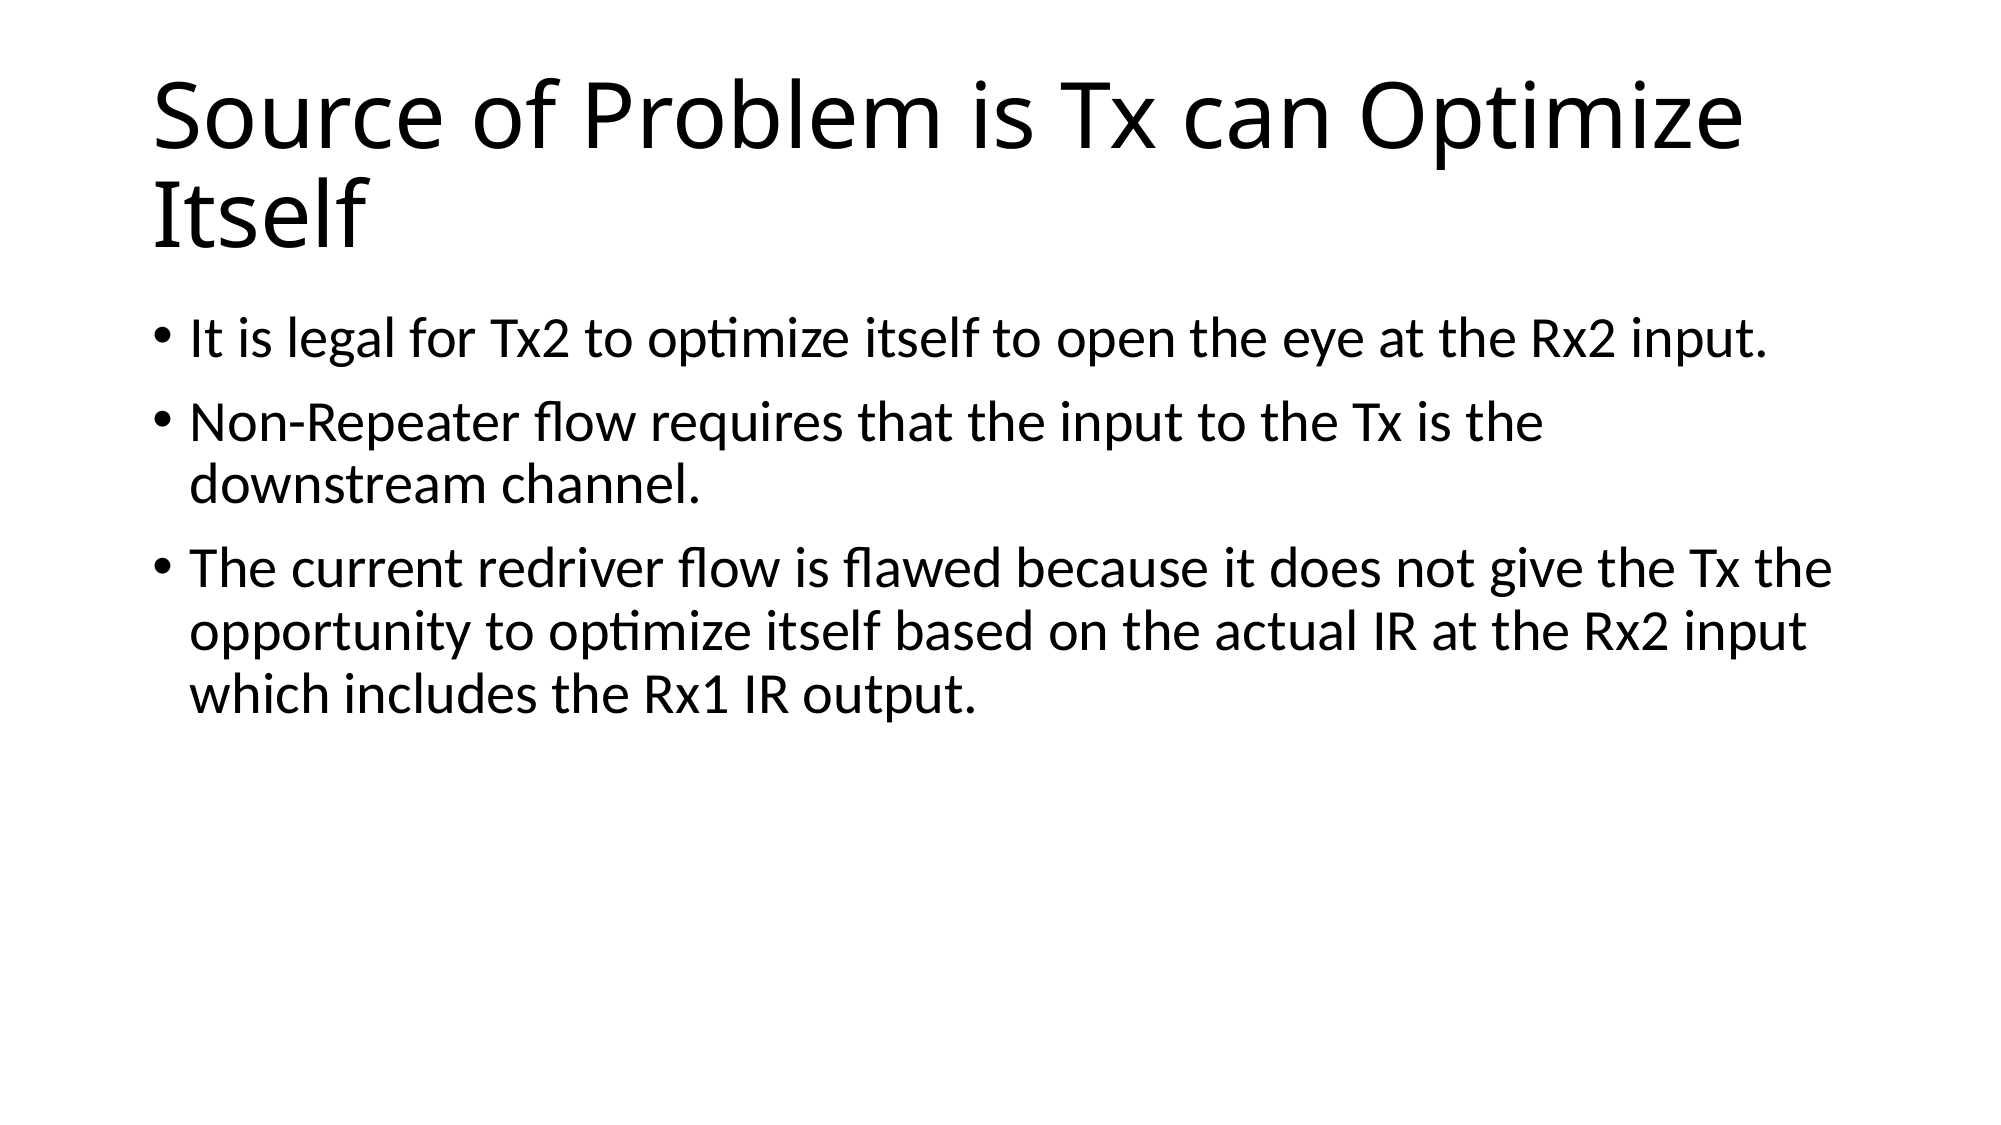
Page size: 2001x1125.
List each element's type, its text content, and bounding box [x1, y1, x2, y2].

list It is legal for Tx2 to optimize itself to open the eye at the Rx2 input. Non-Repeater flow requires that the input to the Tx is the downstream channel. The current redriver flow is flawed because it does not give the Tx the opportunity to optimize itself based on the actual IR at the Rx2 input which includes the Rx1 IR output. [137, 299, 1863, 1014]
title Source of Problem is Tx can Optimize Itself [137, 59, 1863, 278]
